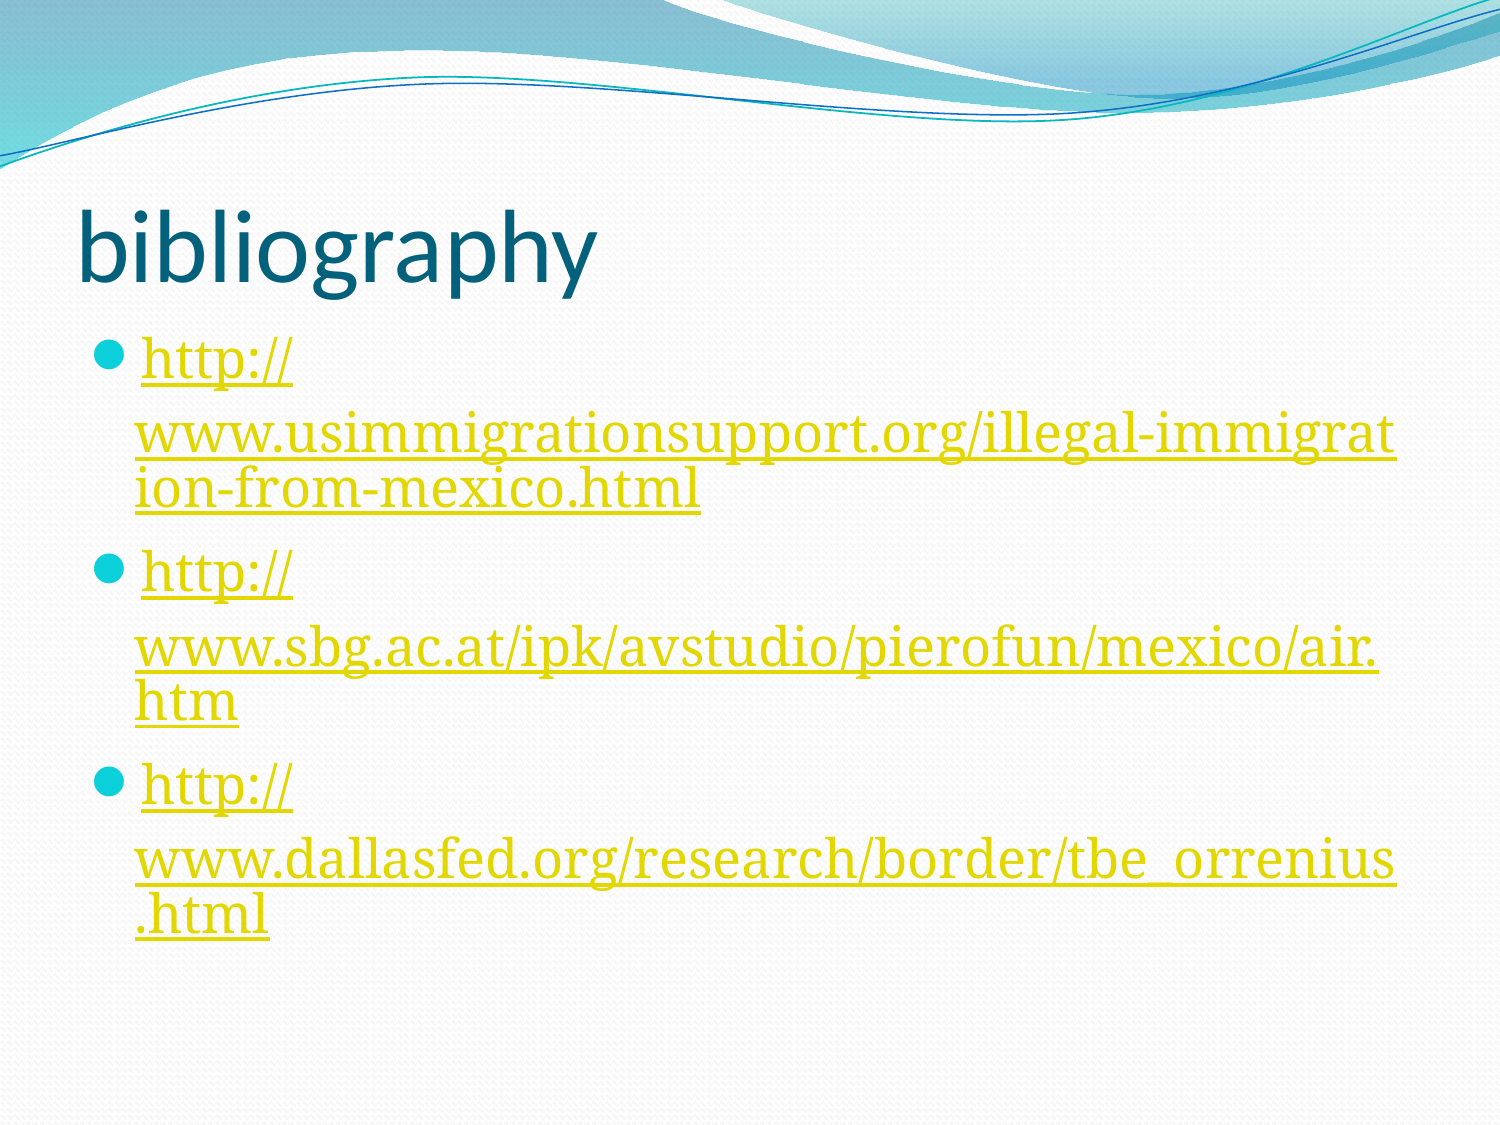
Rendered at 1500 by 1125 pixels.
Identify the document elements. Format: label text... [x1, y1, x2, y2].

title bibliography [75, 115, 1425, 303]
list http://www.usimmigrationsupport.org/illegal-immigration-from-mexico.html http://www.sbg.ac.at/ipk/avstudio/pierofun/mexico/air.htm http://www.dallasfed.org/research/border/tbe_orrenius.html [75, 317, 1425, 1038]
